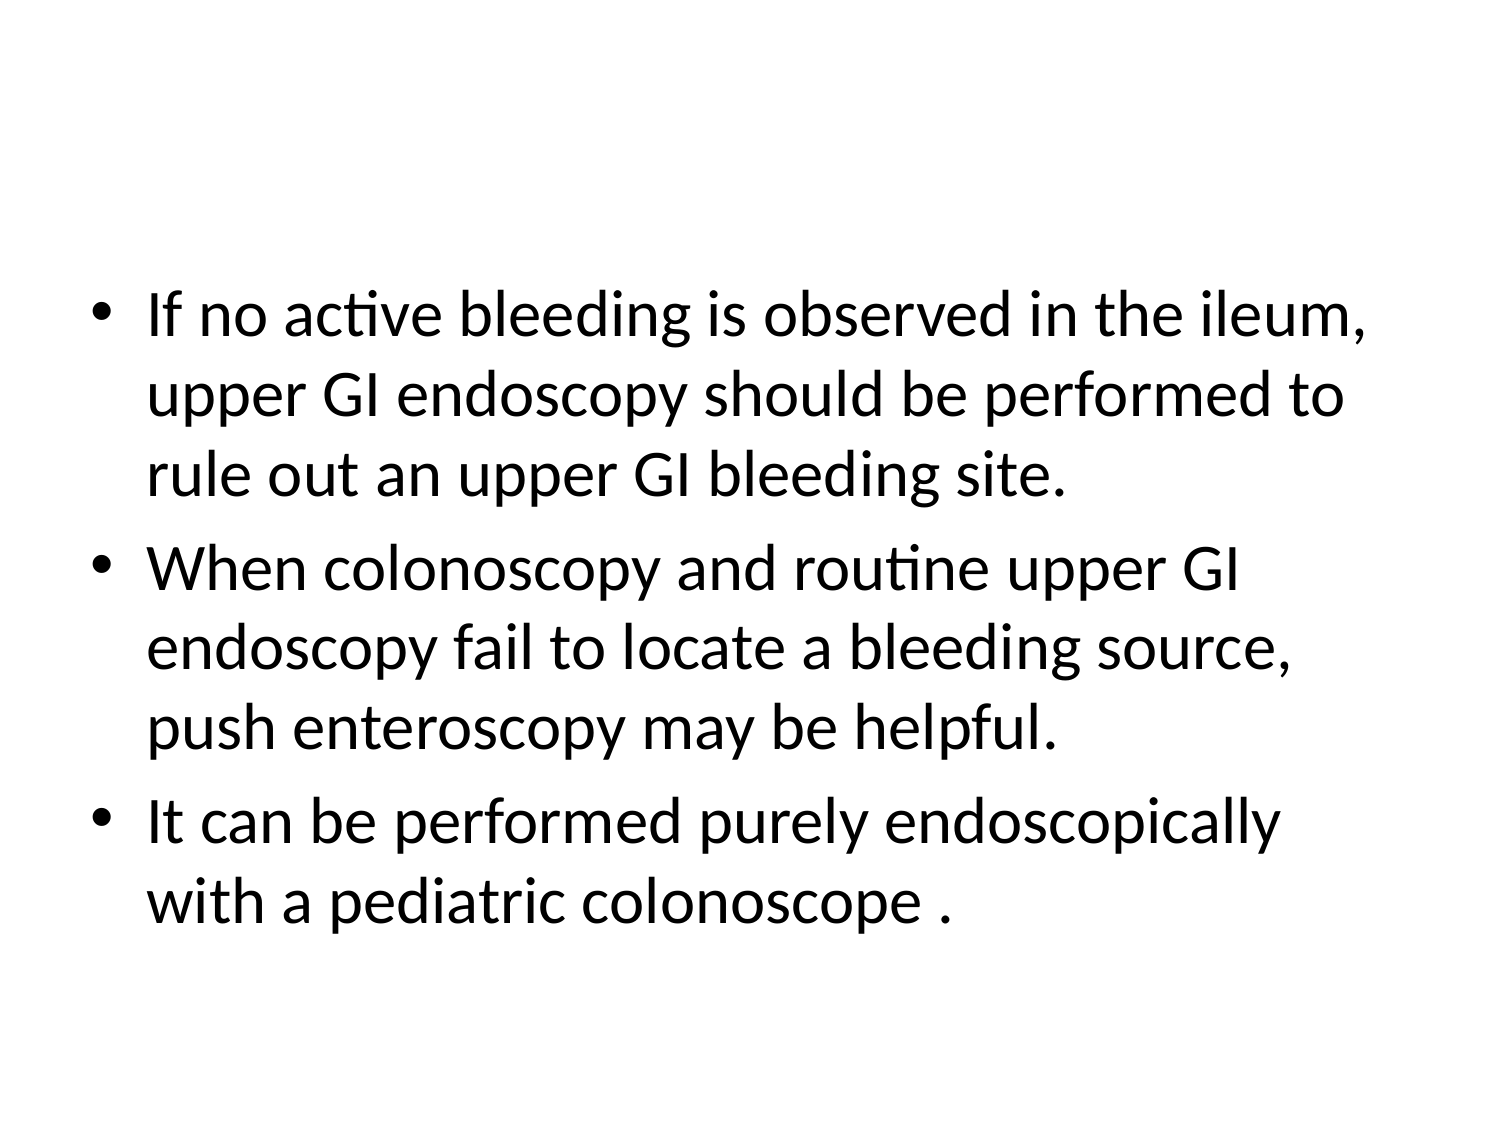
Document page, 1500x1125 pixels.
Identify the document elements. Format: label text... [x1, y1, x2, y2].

list If no active bleeding is observed in the ileum, upper GI endoscopy should be performed to rule out an upper GI bleeding site. When colonoscopy and routine upper GI endoscopy fail to locate a bleeding source, push enteroscopy may be helpful. It can be performed purely endoscopically with a pediatric colonoscope . [75, 262, 1425, 1005]
